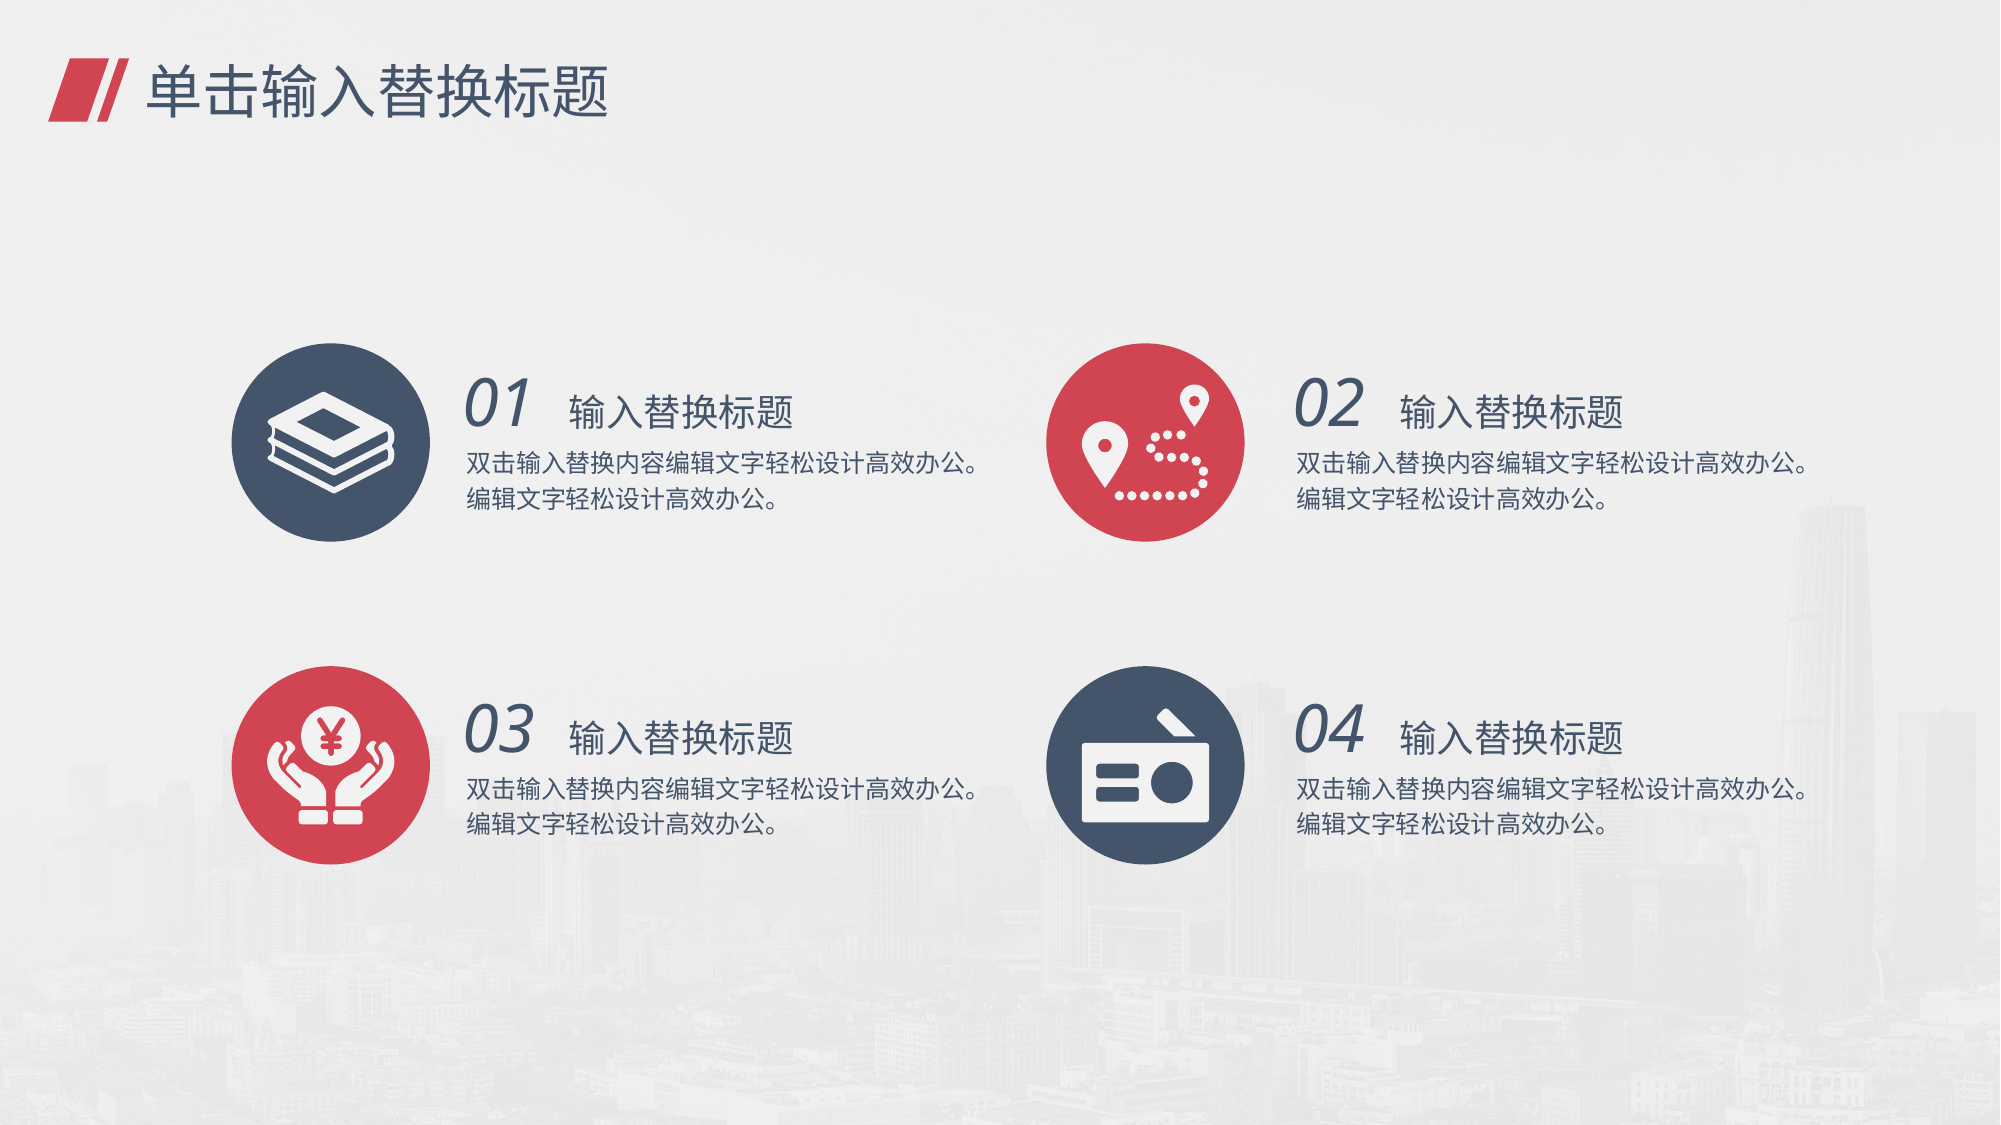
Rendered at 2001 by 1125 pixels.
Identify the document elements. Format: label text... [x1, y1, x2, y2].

text_box 01 输入替换标题 [447, 352, 809, 448]
text_box 双击输入替换内容编辑文字轻松设计高效办公。编辑文字轻松设计高效办公。 [1281, 434, 1828, 522]
text_box 双击输入替换内容编辑文字轻松设计高效办公。编辑文字轻松设计高效办公。 [1281, 759, 1828, 847]
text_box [231, 343, 430, 542]
text_box 02 输入替换标题 [1277, 352, 1639, 448]
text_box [1046, 666, 1245, 865]
text_box 双击输入替换内容编辑文字轻松设计高效办公。编辑文字轻松设计高效办公。 [451, 434, 998, 522]
text_box 双击输入替换内容编辑文字轻松设计高效办公。编辑文字轻松设计高效办公。 [451, 759, 998, 847]
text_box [231, 666, 430, 865]
title 单击输入替换标题 [129, 47, 867, 133]
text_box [1046, 343, 1245, 542]
text_box 04 输入替换标题 [1277, 678, 1639, 773]
text_box 03 输入替换标题 [447, 678, 809, 773]
